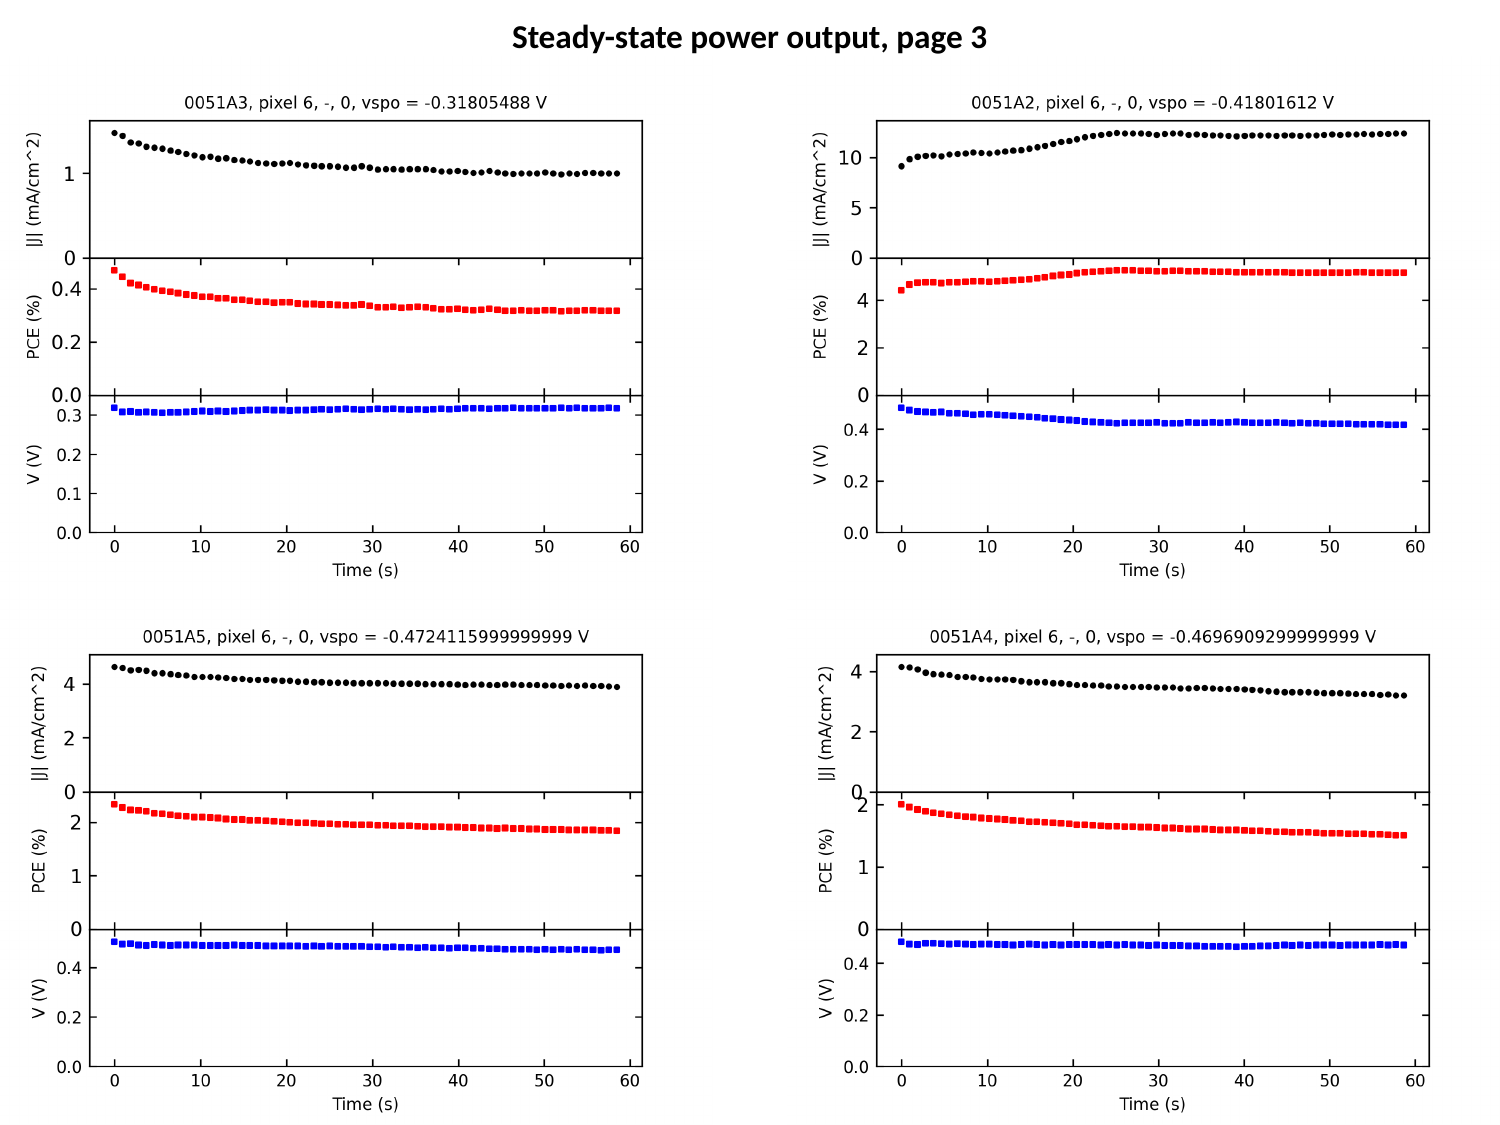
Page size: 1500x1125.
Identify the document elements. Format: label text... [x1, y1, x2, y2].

picture [787, 56, 1500, 1125]
picture [0, 56, 713, 1125]
title Steady-state power output, page 3 [0, 0, 1500, 75]
